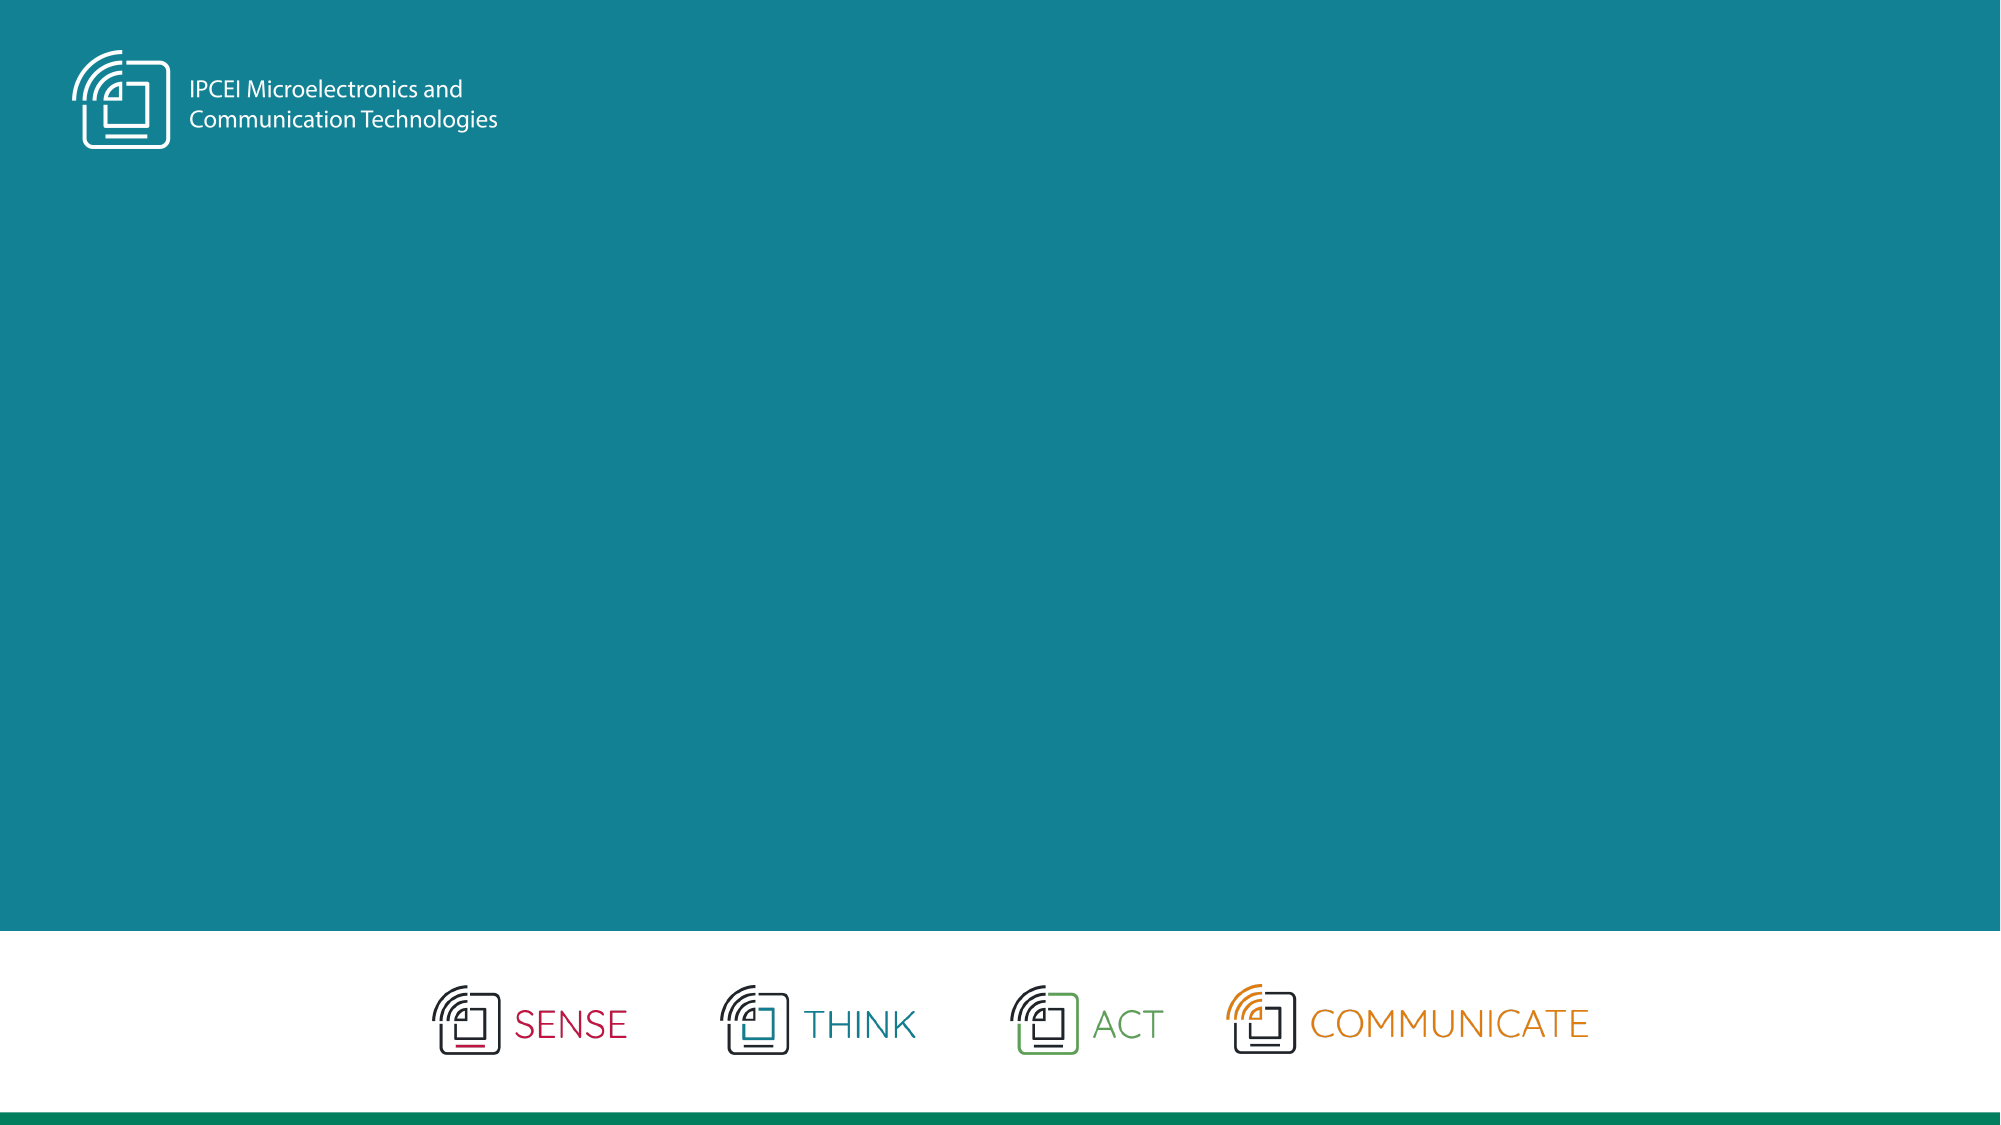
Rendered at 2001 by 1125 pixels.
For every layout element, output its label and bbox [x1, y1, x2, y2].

picture [1226, 984, 1590, 1054]
picture [1010, 985, 1165, 1055]
picture [72, 50, 498, 149]
picture [432, 985, 628, 1055]
picture [720, 985, 917, 1055]
